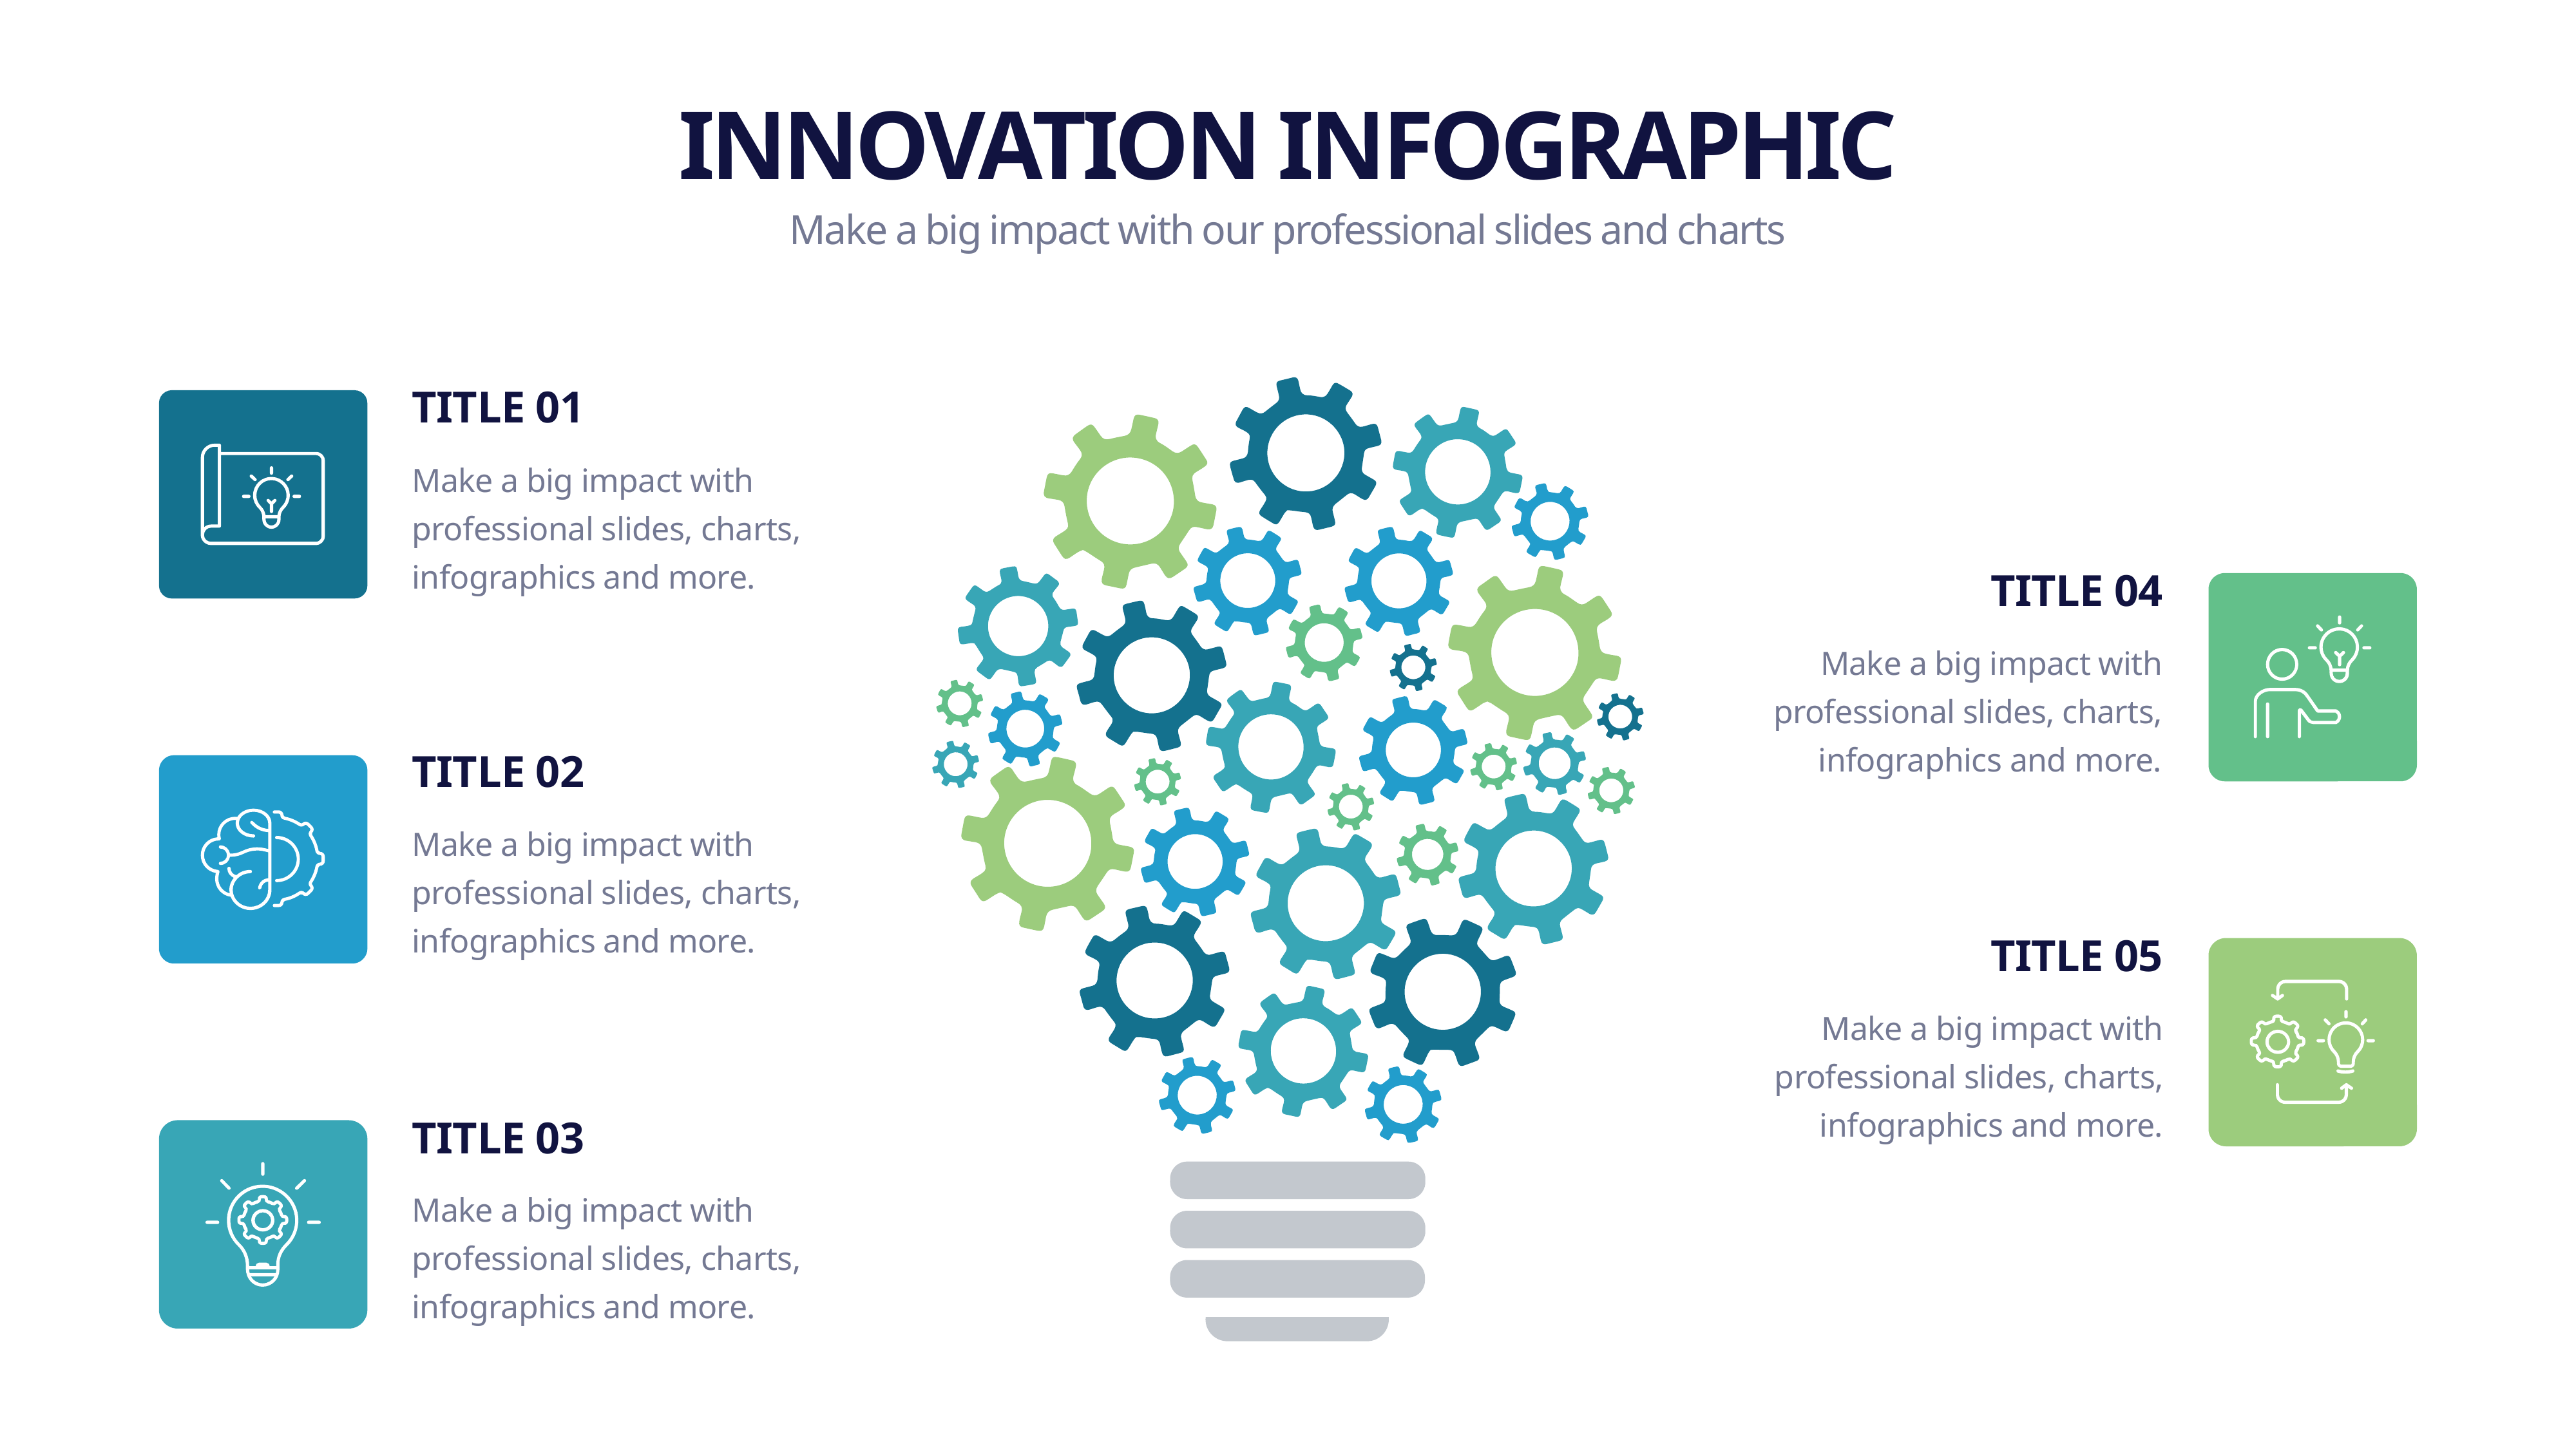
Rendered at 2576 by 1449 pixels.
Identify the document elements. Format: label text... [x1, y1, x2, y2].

text_box [1169, 1210, 1426, 1249]
text_box TITLE 02 [402, 739, 850, 801]
text_box [2271, 980, 2349, 1001]
text_box [2327, 1021, 2365, 1068]
text_box [2336, 1069, 2354, 1074]
text_box [2356, 624, 2363, 632]
text_box Make a big impact with professional slides, charts, infographics and more. [1725, 628, 2171, 783]
text_box [261, 1162, 265, 1176]
text_box [294, 1179, 307, 1190]
text_box [307, 1220, 321, 1224]
text_box [200, 808, 272, 911]
text_box Make a big impact with professional slides, charts, infographics and more. [402, 445, 849, 600]
text_box [272, 810, 325, 907]
text_box [2266, 648, 2298, 681]
text_box [1169, 1259, 1426, 1298]
text_box Make a big impact with professional slides, charts, infographics and more. [1726, 993, 2173, 1148]
text_box [158, 390, 368, 599]
text_box [2366, 1039, 2375, 1043]
text_box Make a big impact with professional slides, charts, infographics and more. [402, 1175, 849, 1330]
text_box TITLE 04 [1726, 558, 2173, 620]
text_box [2208, 573, 2418, 782]
text_box [2249, 1014, 2305, 1069]
text_box [2360, 1018, 2367, 1026]
text_box Make a big impact with professional slides, charts, infographics and more. [402, 810, 850, 965]
text_box [158, 755, 368, 964]
text_box [2362, 646, 2372, 650]
text_box [227, 1184, 299, 1287]
text_box [2208, 938, 2418, 1147]
text_box TITLE 03 [402, 1106, 849, 1168]
text_box [2276, 1083, 2354, 1104]
text_box [2307, 646, 2317, 650]
text_box [2253, 688, 2342, 739]
text_box [1169, 1160, 1426, 1200]
text_box [2316, 1039, 2325, 1043]
text_box [220, 1179, 231, 1190]
text_box Make a big impact with our professional slides and charts [160, 199, 2416, 258]
text_box [2344, 1010, 2348, 1019]
text_box [205, 1220, 220, 1224]
text_box [158, 1120, 368, 1329]
text_box TITLE 01 [402, 375, 849, 437]
text_box [2316, 624, 2323, 632]
text_box [2323, 1018, 2331, 1026]
text_box [1205, 1317, 1389, 1341]
text_box [2319, 627, 2360, 683]
text_box INNOVATION INFOGRAPHIC [160, 80, 2416, 199]
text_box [932, 377, 1644, 1144]
text_box [200, 443, 325, 545]
text_box [2338, 615, 2342, 625]
text_box TITLE 05 [1726, 923, 2173, 985]
